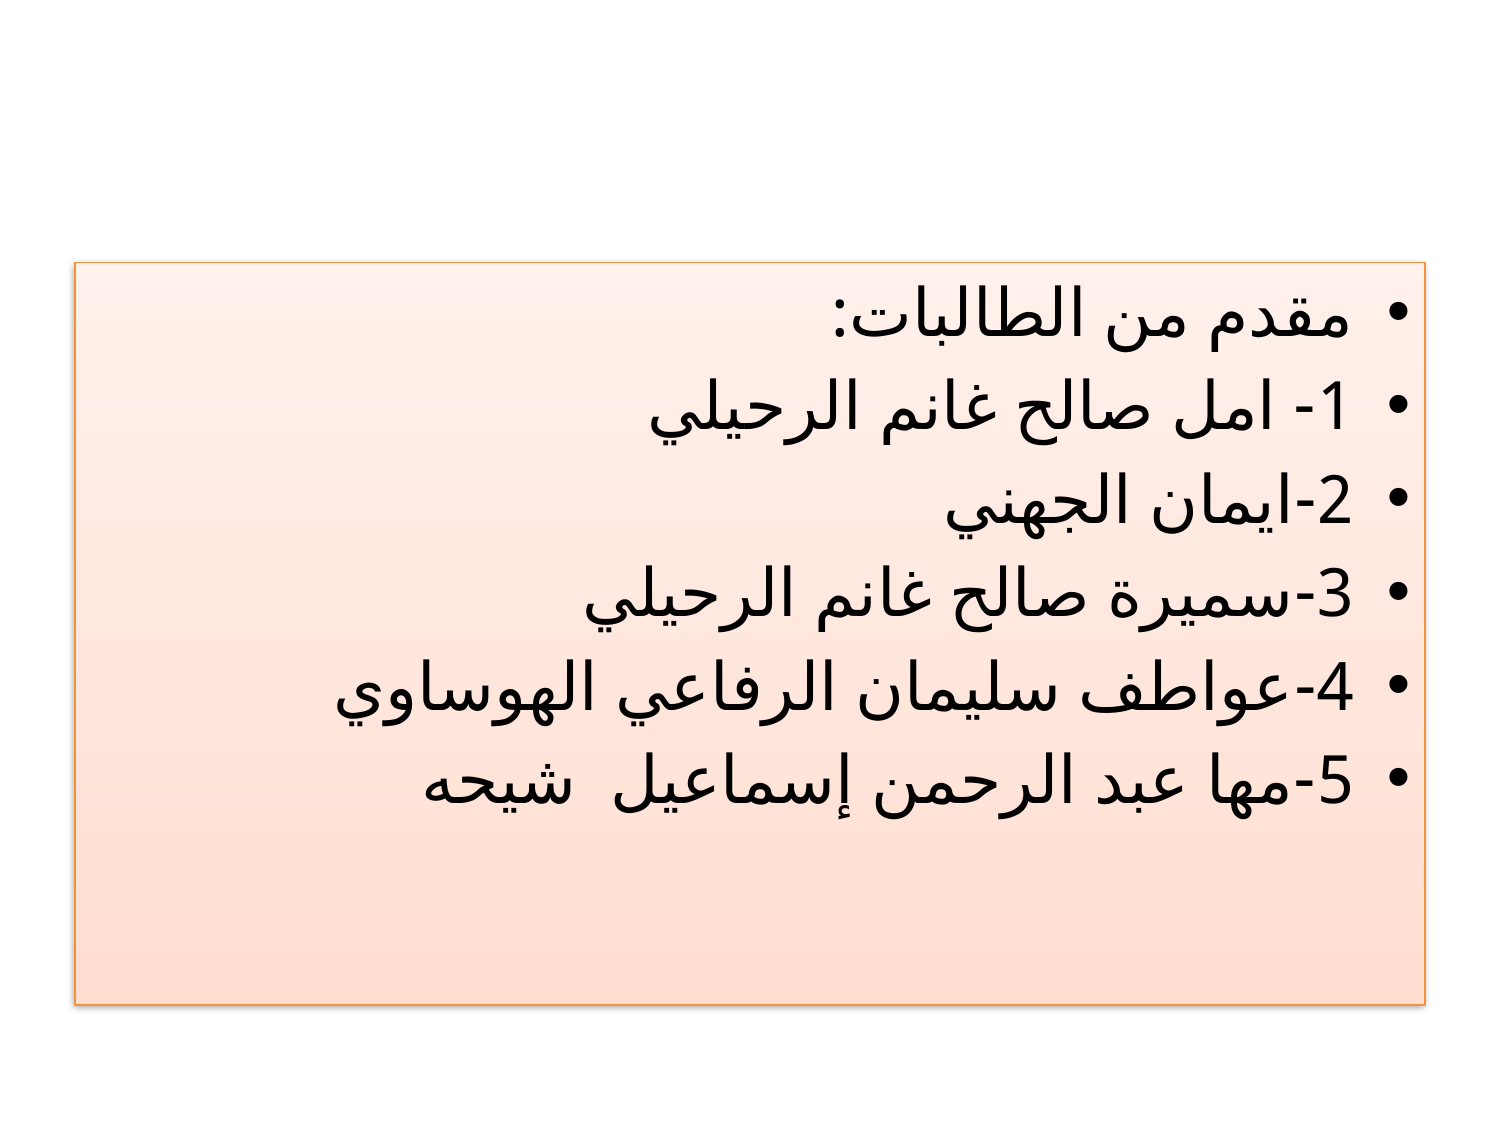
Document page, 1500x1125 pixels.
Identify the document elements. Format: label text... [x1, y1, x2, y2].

list مقدم من الطالبات: 1- امل صالح غانم الرحيلي 2-ايمان الجهني 3-سميرة صالح غانم الرحيلي 4-عواطف سليمان الرفاعي الهوساوي 5-مها عبد الرحمن إسماعيل شيحه [74, 262, 1426, 1006]
